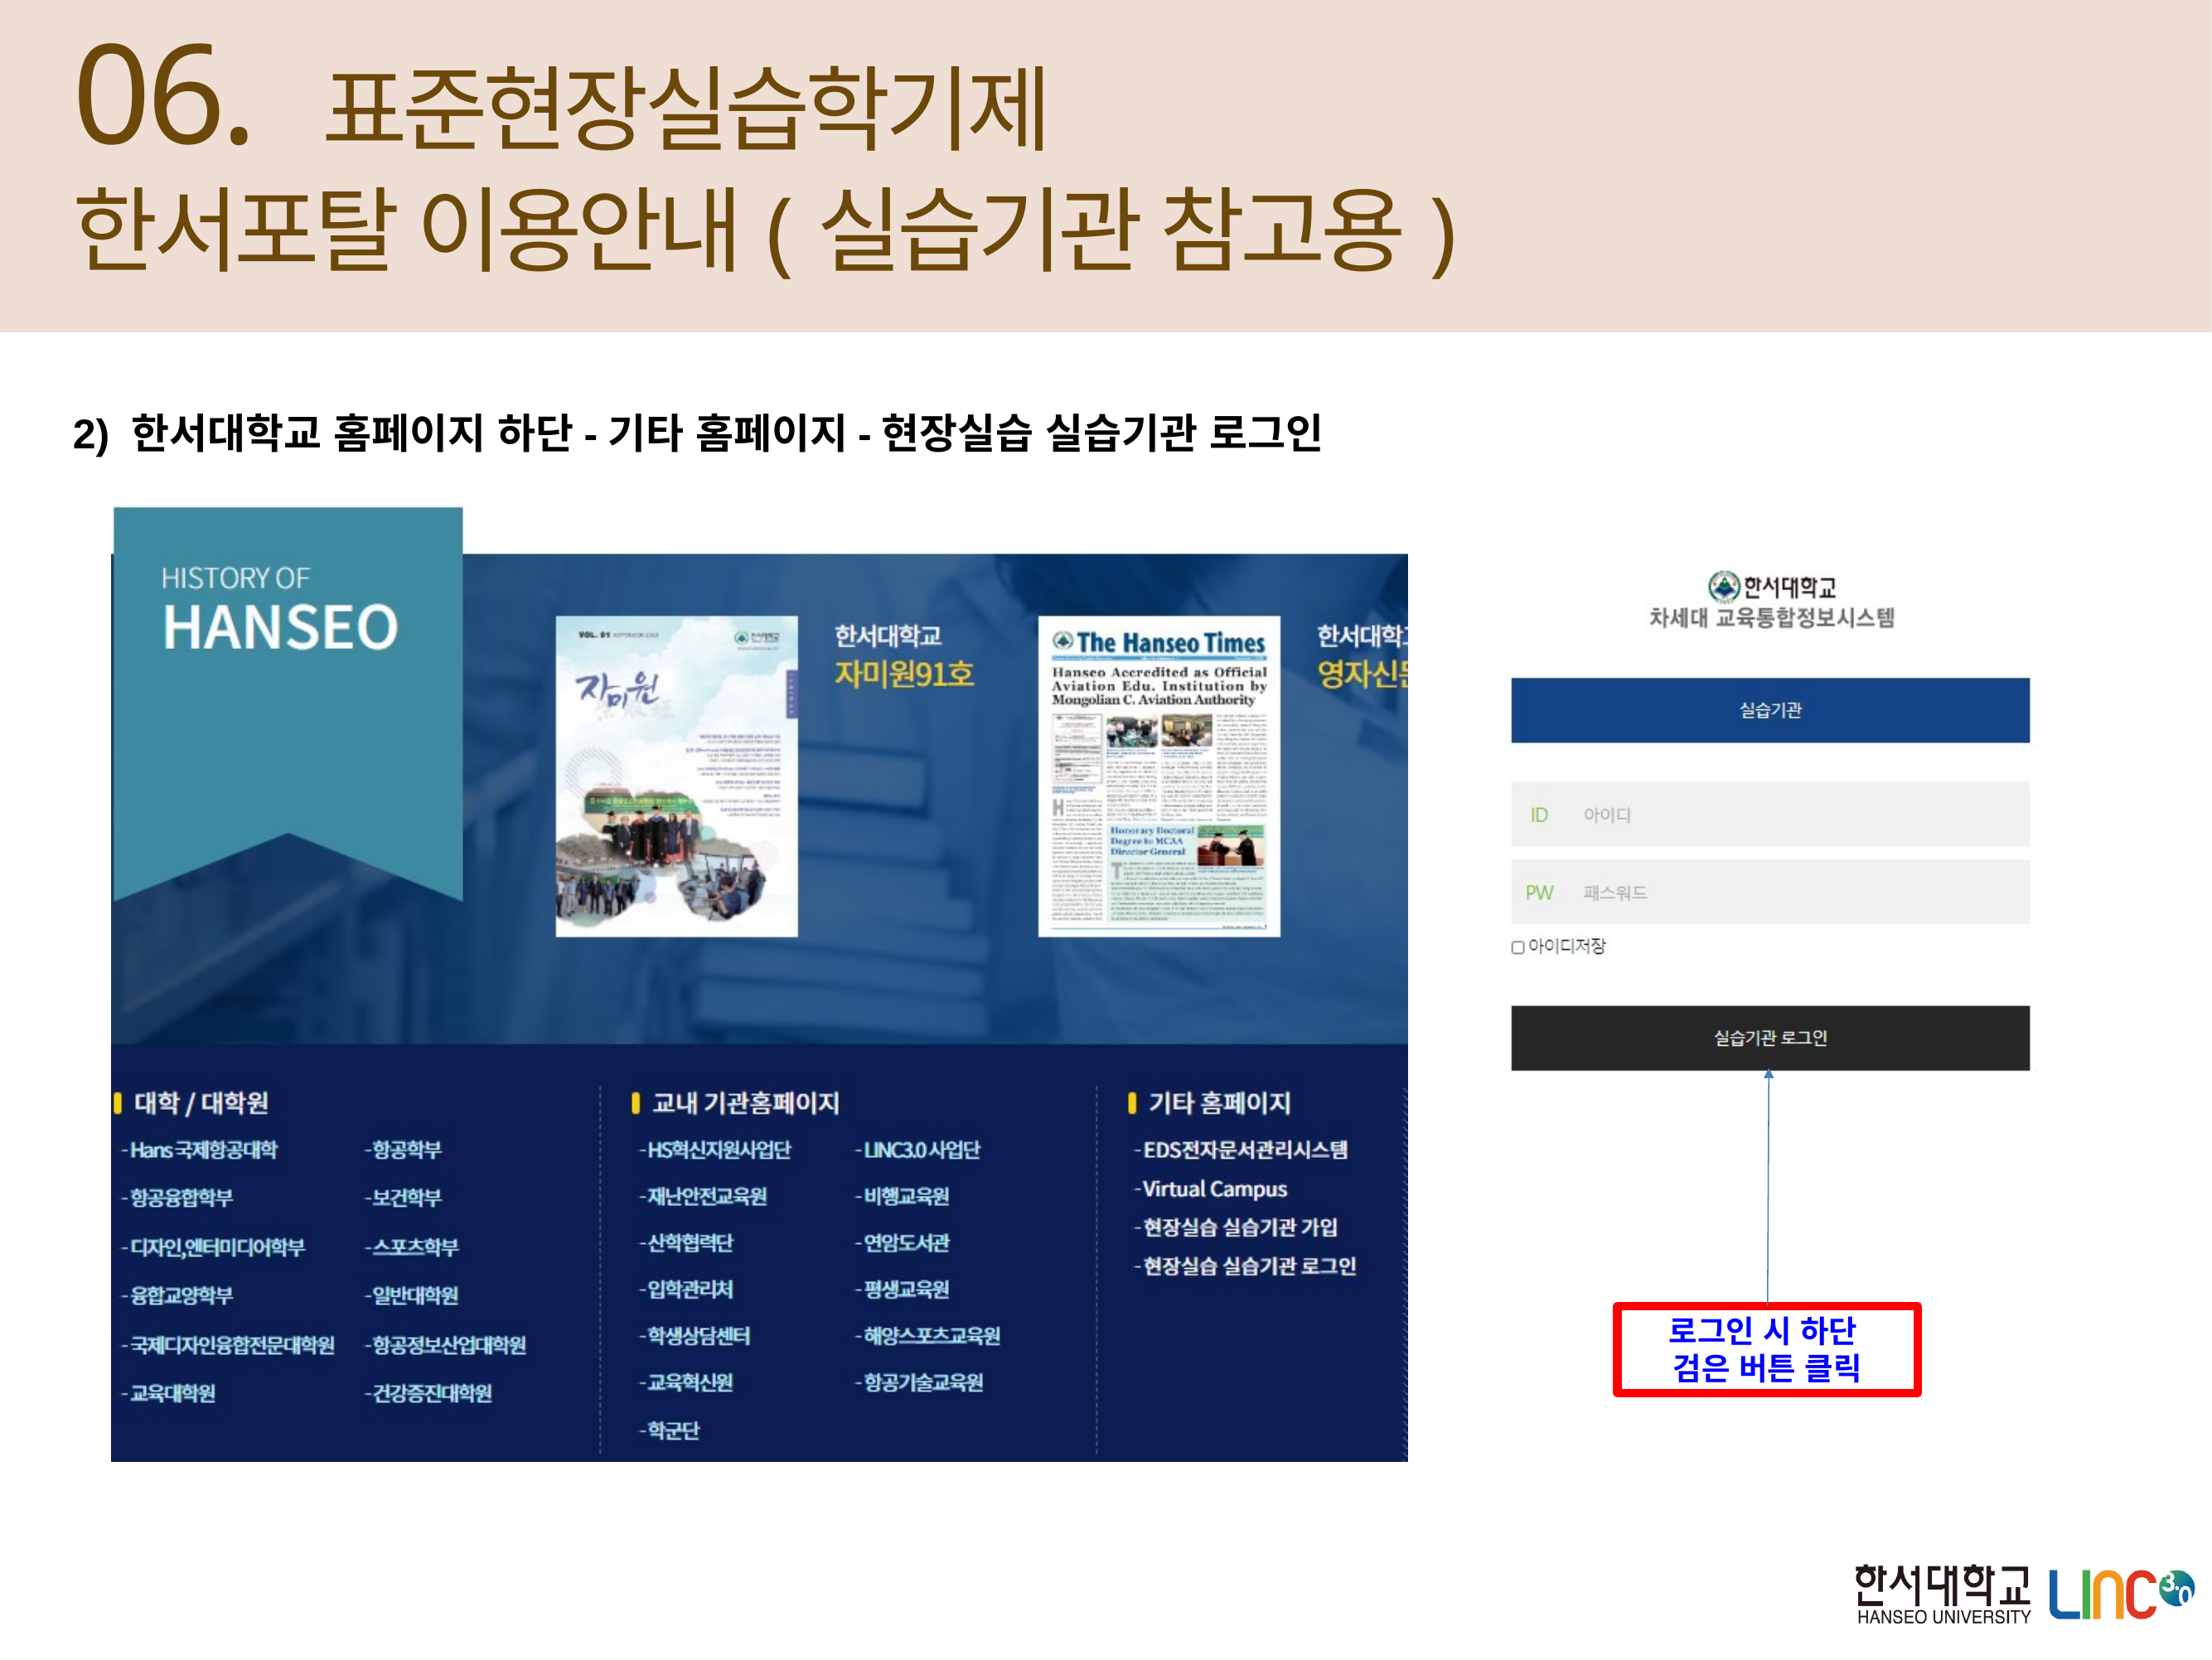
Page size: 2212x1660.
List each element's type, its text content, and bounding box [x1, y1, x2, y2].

text_box 2) 한서대학교 홈페이지 하단-기타 홈페이지-현장실습 실습기관 로그인 [61, 376, 2182, 463]
picture [111, 503, 1408, 1462]
picture [1845, 1547, 2205, 1638]
text_box [0, 0, 2212, 334]
picture [1446, 497, 2089, 1158]
text_box 06. 표준현장실습학기제 한서포탈 이용안내(실습기관 참고용) [61, 0, 1977, 290]
text_box 로그인 시 하단 검은 버튼 클릭 [1617, 1306, 1918, 1393]
